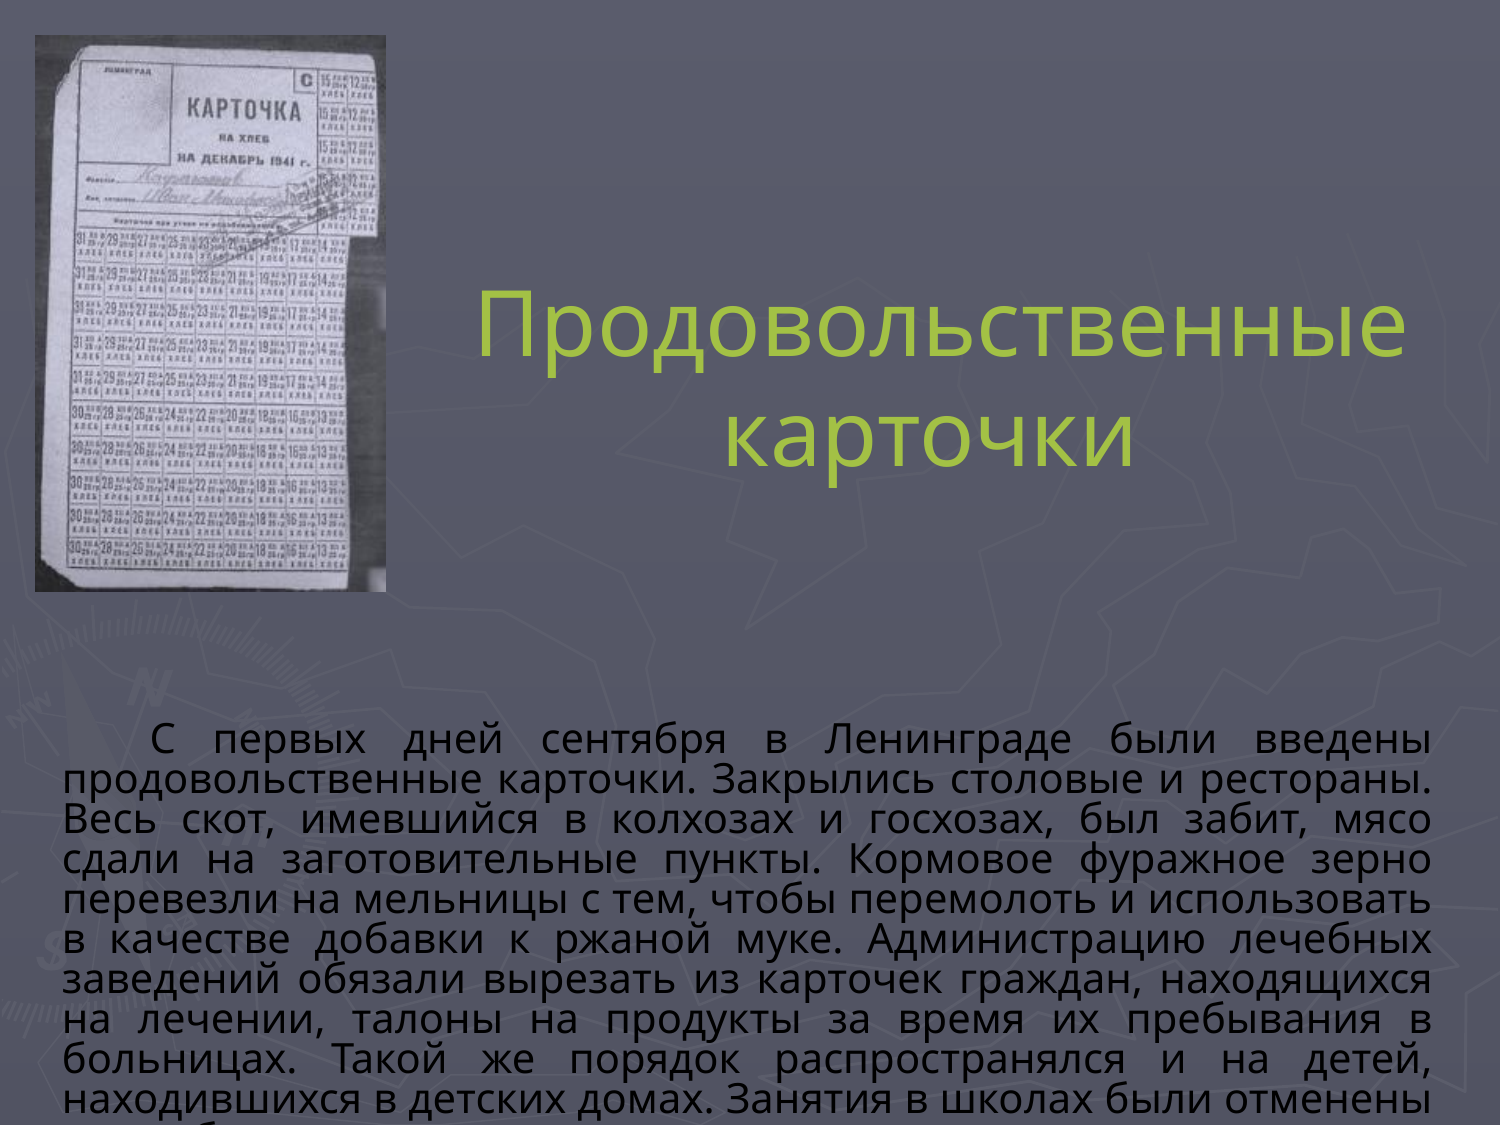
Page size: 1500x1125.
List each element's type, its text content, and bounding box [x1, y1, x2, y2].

title Продовольственные карточки [433, 281, 1451, 469]
list С первых дней сентября в Ленинграде были введены продовольственные карточки. Закрылись столовые и рестораны. Весь скот, имевшийся в колхозах и госхозах, был забит, мясо сдали на заготовительные пункты. Кормовое фуражное зерно перевезли на мельницы с тем, чтобы перемолоть и использовать в качестве добавки к ржаной муке. Администрацию лечебных заведений обязали вырезать из карточек граждан, находящихся на лечении, талоны на продукты за время их пребывания в больницах. Такой же порядок распространялся и на детей, находившихся в детских домах. Занятия в школах были отменены до особого распоряжения. [46, 503, 1449, 1083]
picture [34, 34, 386, 592]
